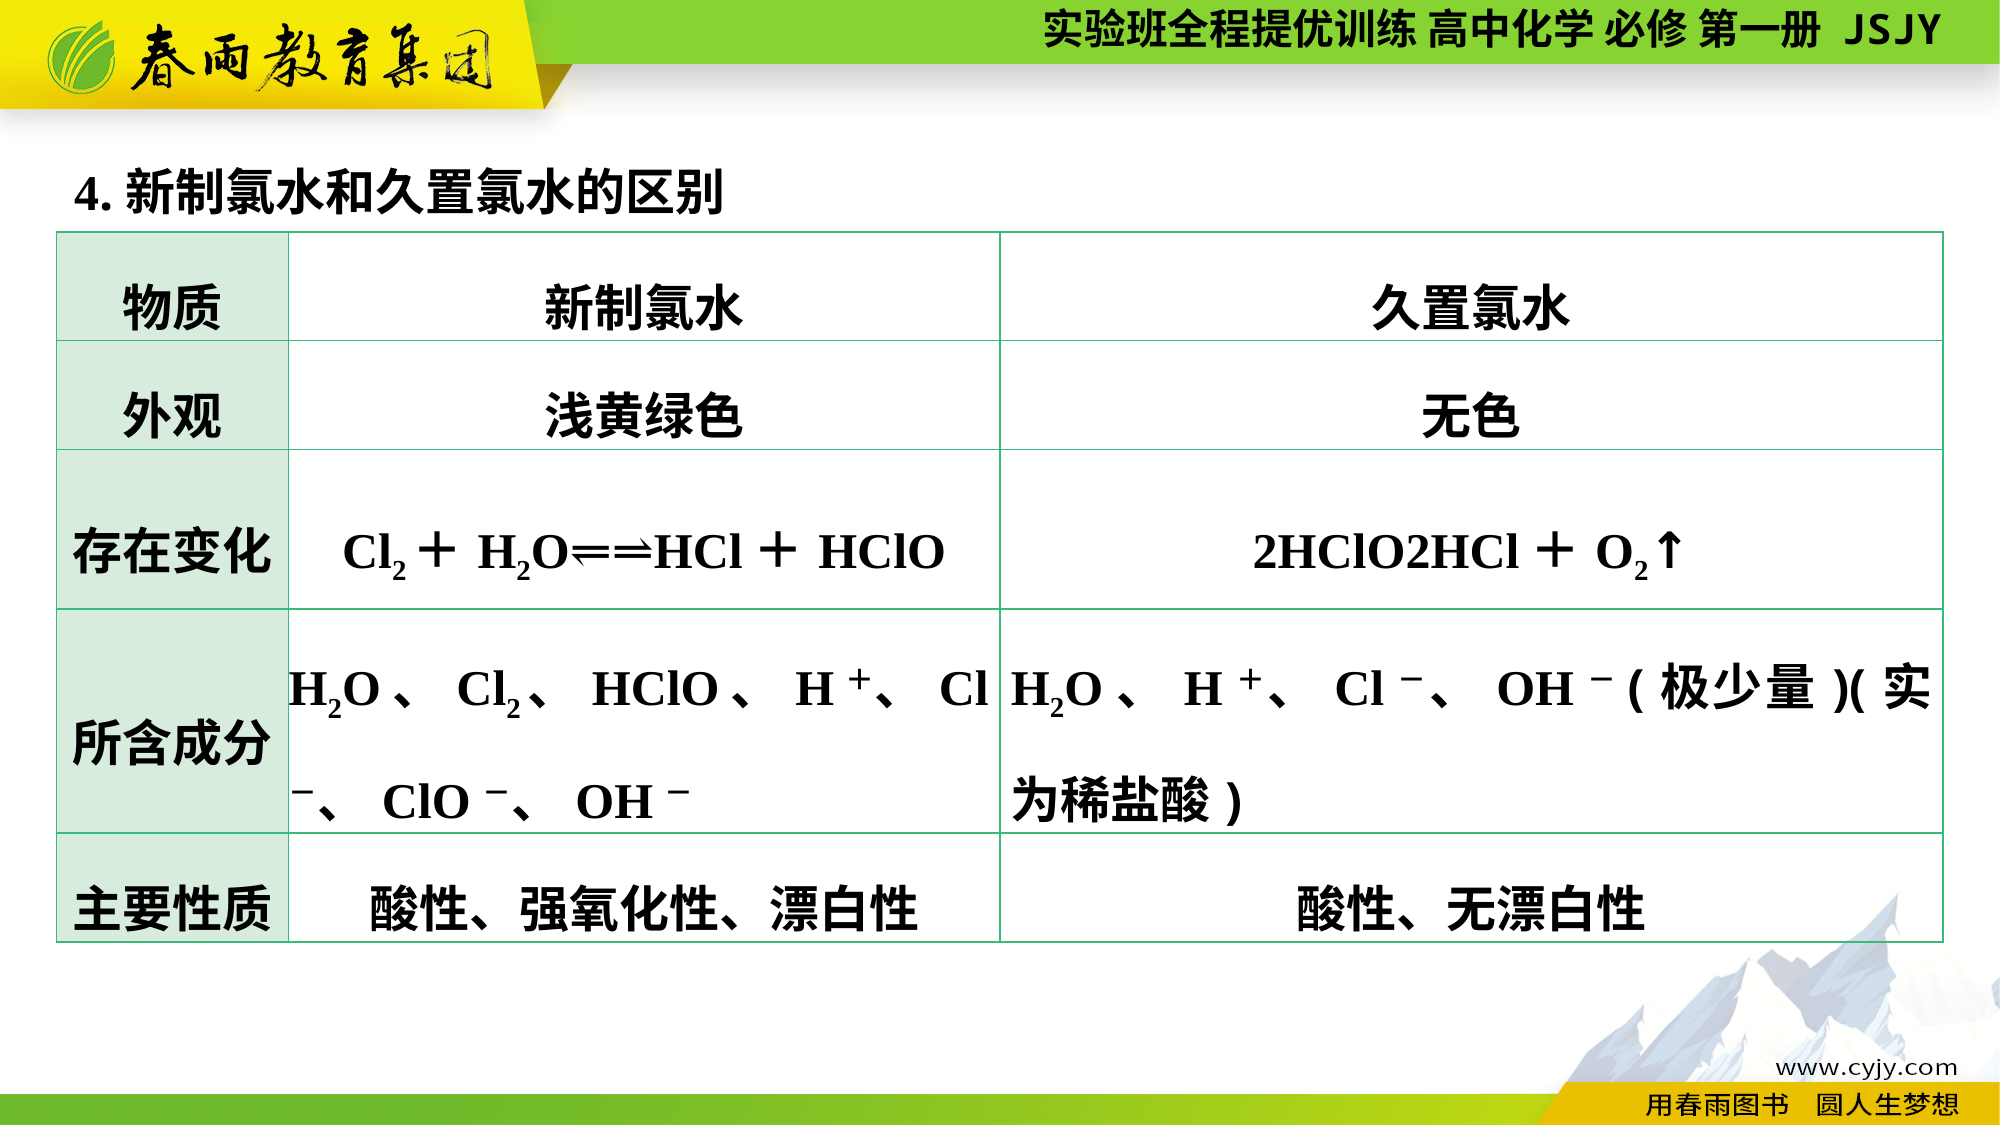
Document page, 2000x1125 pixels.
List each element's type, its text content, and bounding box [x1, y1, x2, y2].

list 4.新制氯水和久置氯水的区别 [59, 122, 1944, 217]
picture [0, 0, 2000, 1125]
